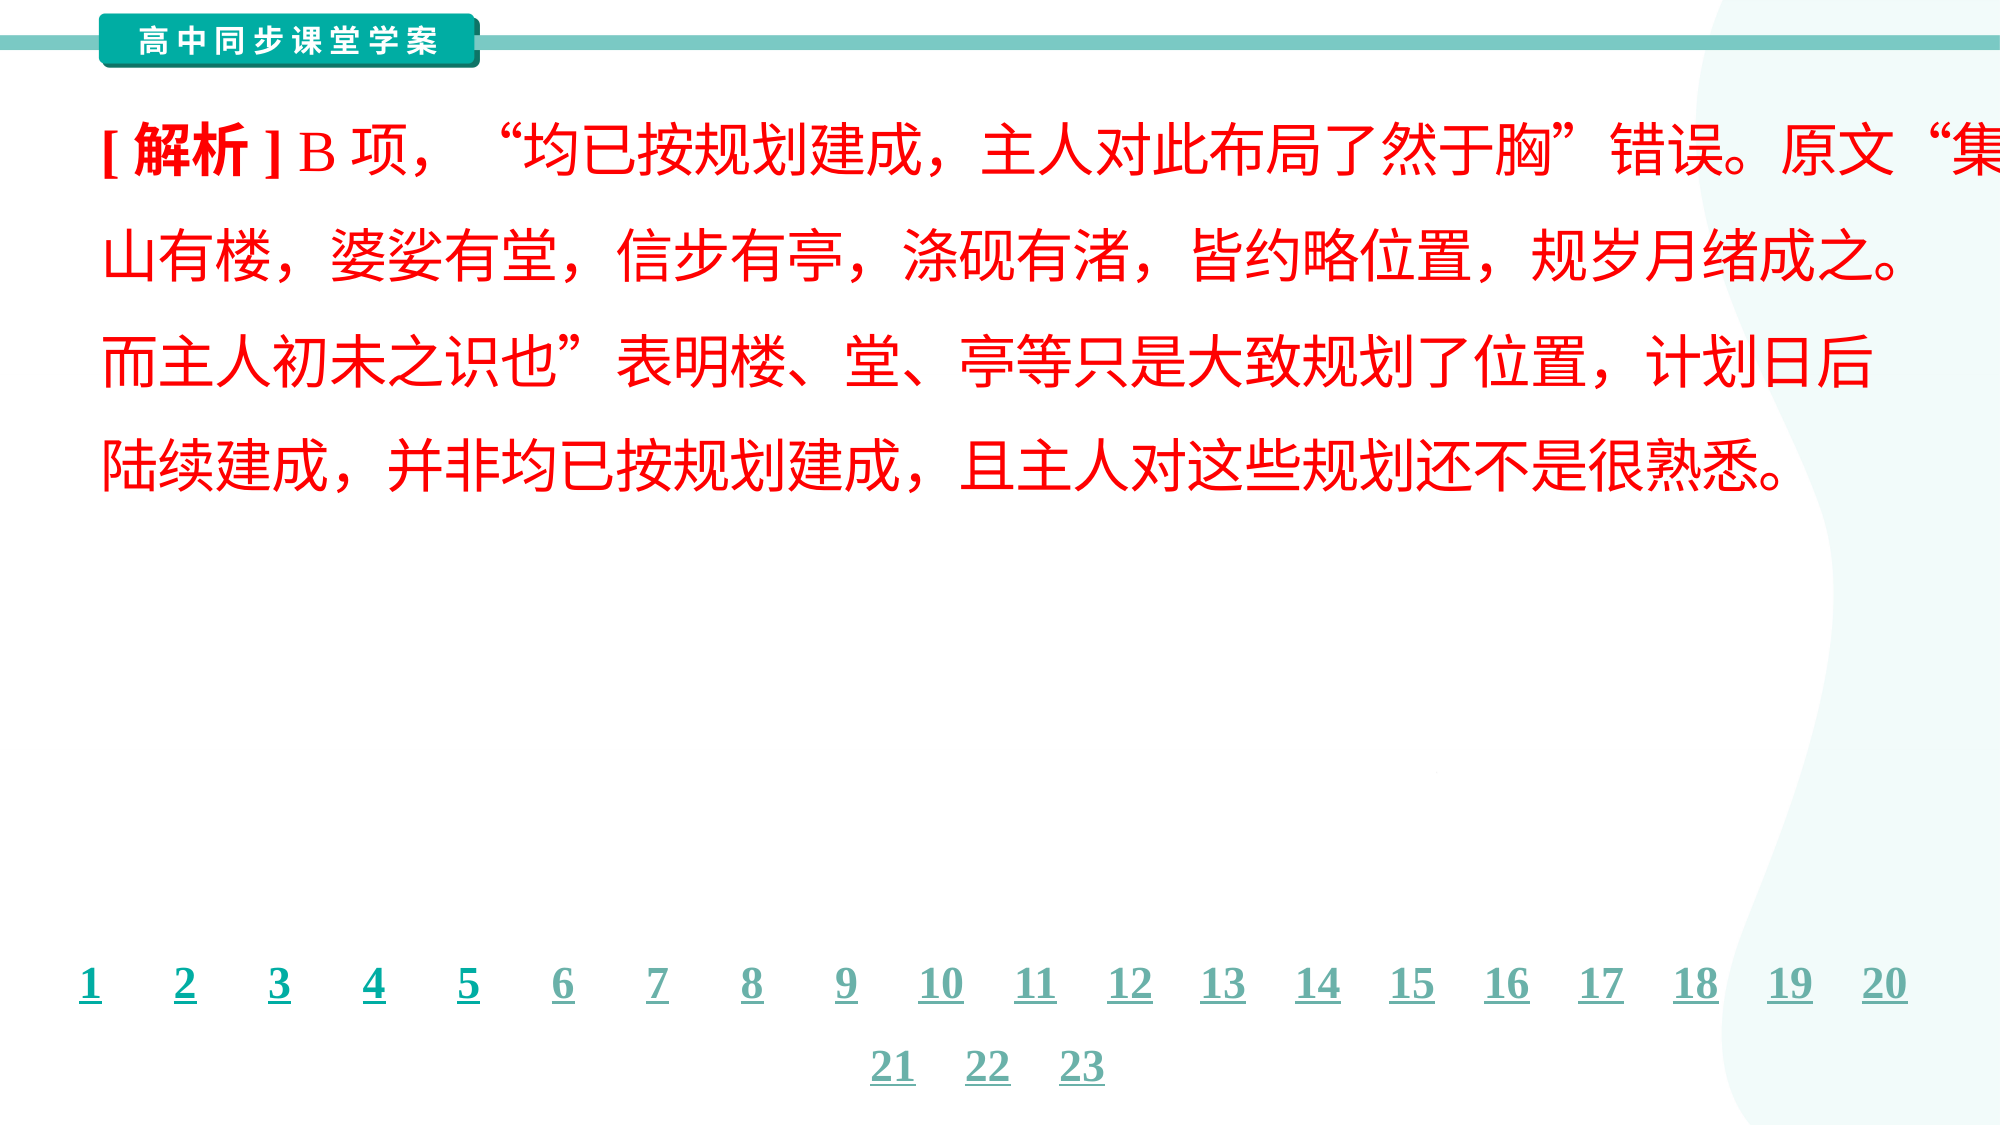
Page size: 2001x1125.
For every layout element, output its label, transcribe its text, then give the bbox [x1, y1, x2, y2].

picture [0, 0, 2000, 1125]
text_box [解析] B项，“均已按规划建成，主人对此布局了然于胸”错误。原文“集 山有楼，婆娑有堂，信步有亭，涤砚有渚，皆约略位置，规岁月绪成之。 而主人初未之识也”表明楼、堂、亭等只是大致规划了位置，计划日后 陆续建成，并非均已按规划建成，且主人对这些规划还不是很熟悉。 [100, 76, 1899, 489]
